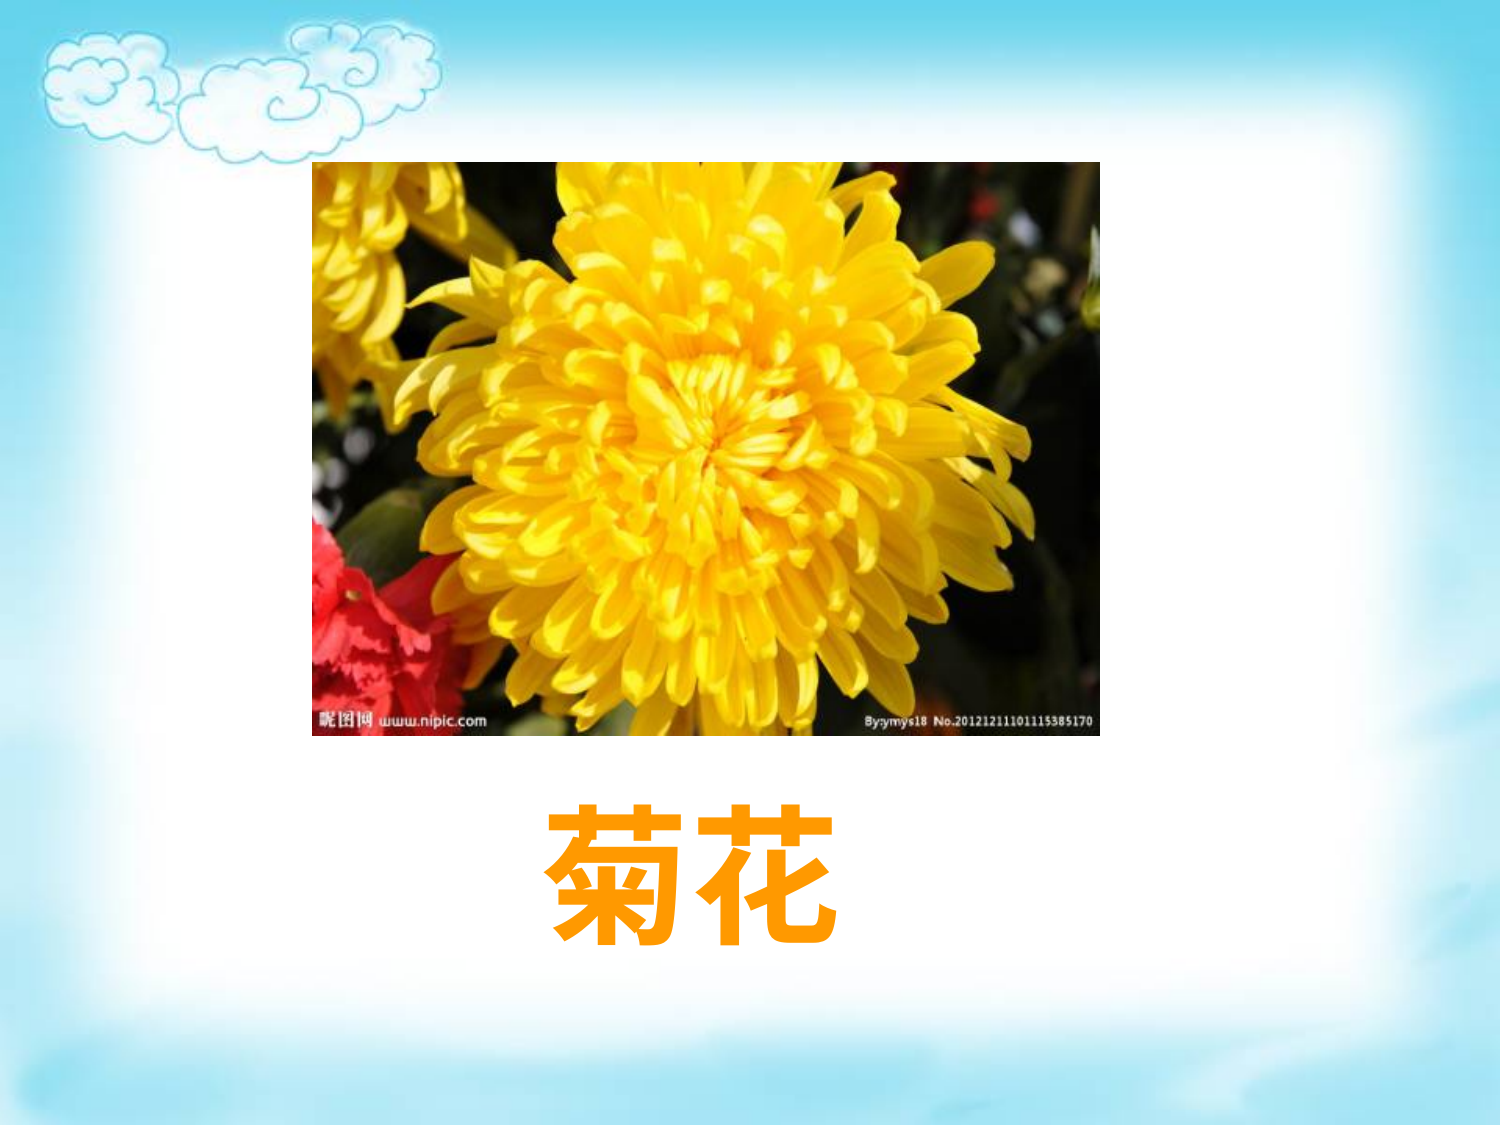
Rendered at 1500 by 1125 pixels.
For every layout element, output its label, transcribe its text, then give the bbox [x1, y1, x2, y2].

list 菊花 [525, 774, 875, 975]
picture [0, 0, 1500, 1125]
